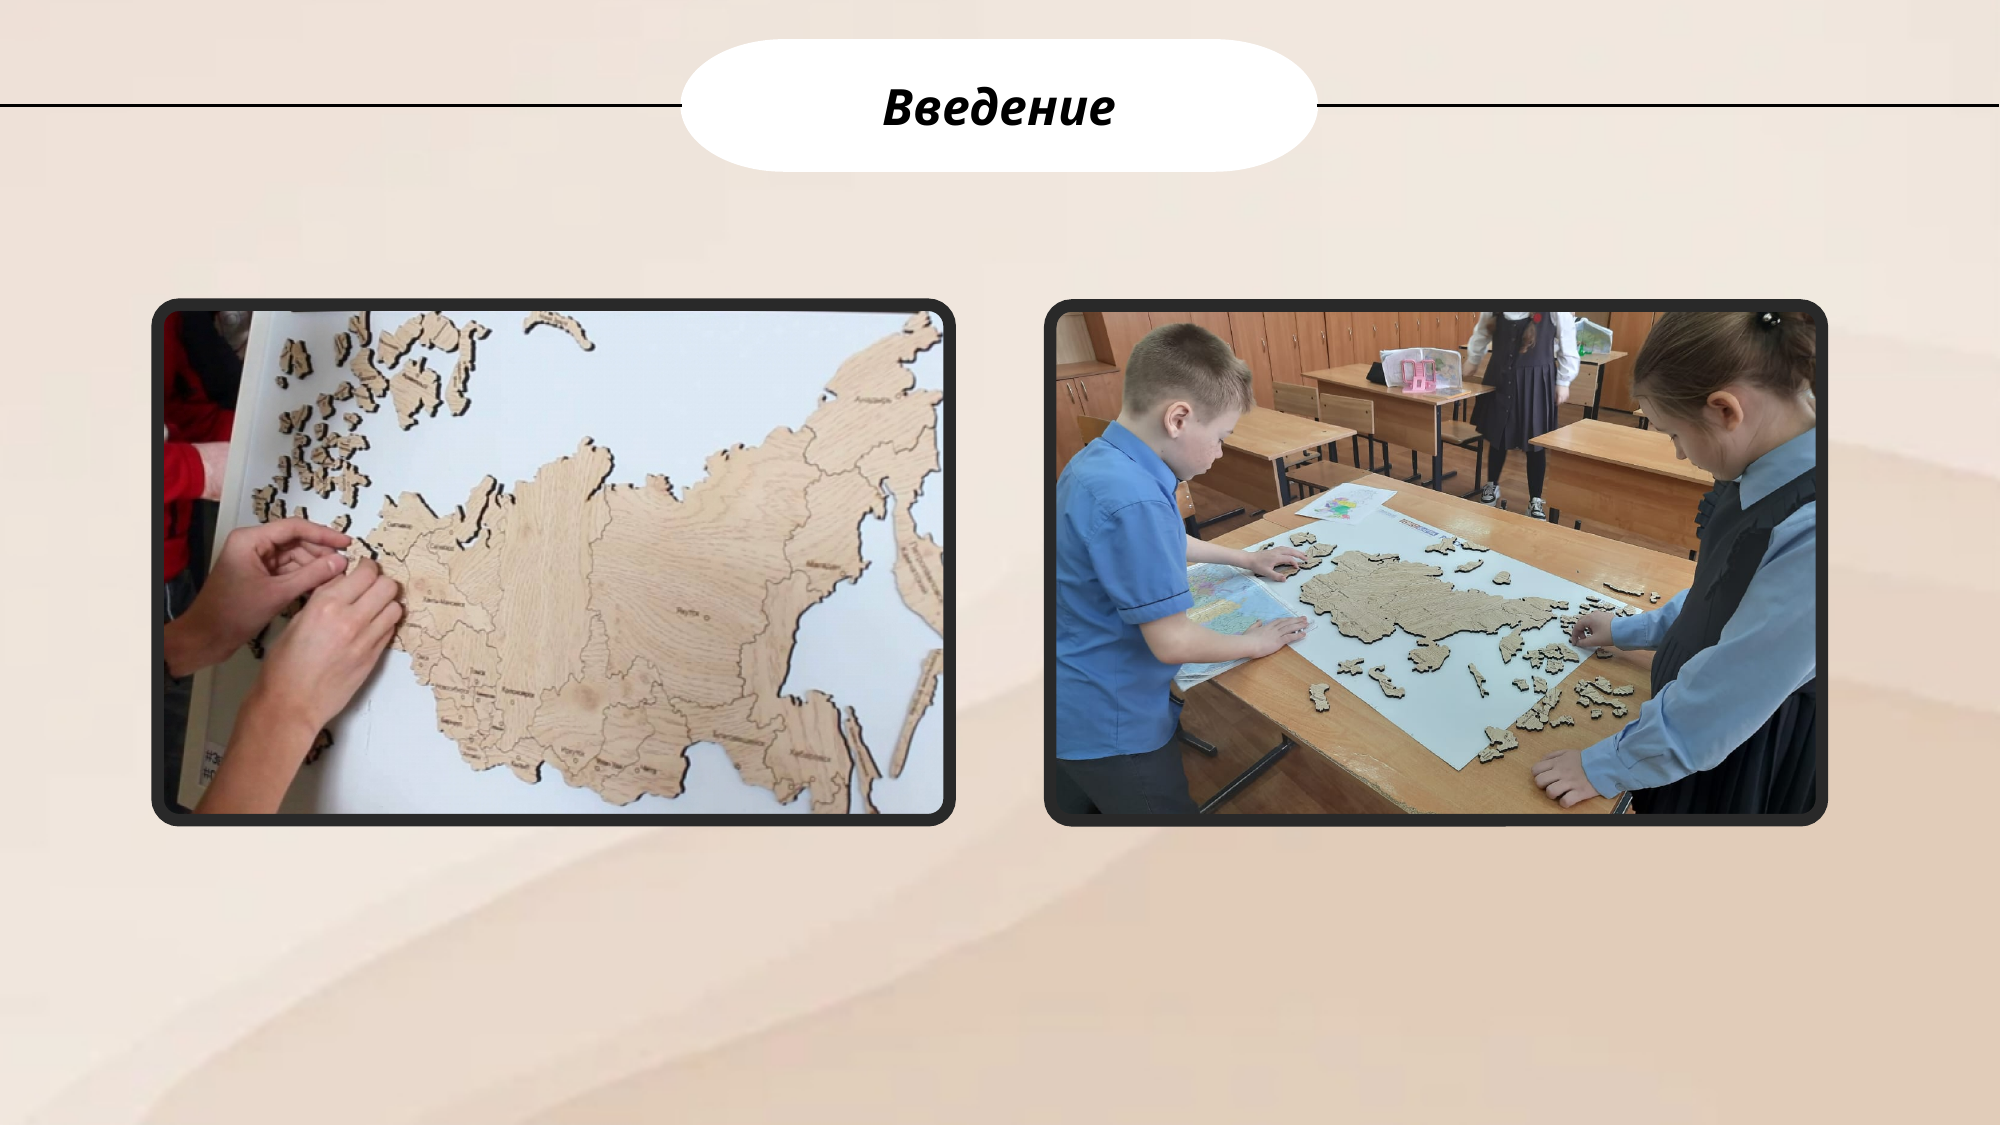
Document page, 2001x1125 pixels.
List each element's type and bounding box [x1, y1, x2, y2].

picture [157, 304, 951, 821]
list [0, 0, 2000, 1125]
picture [1049, 304, 1823, 821]
